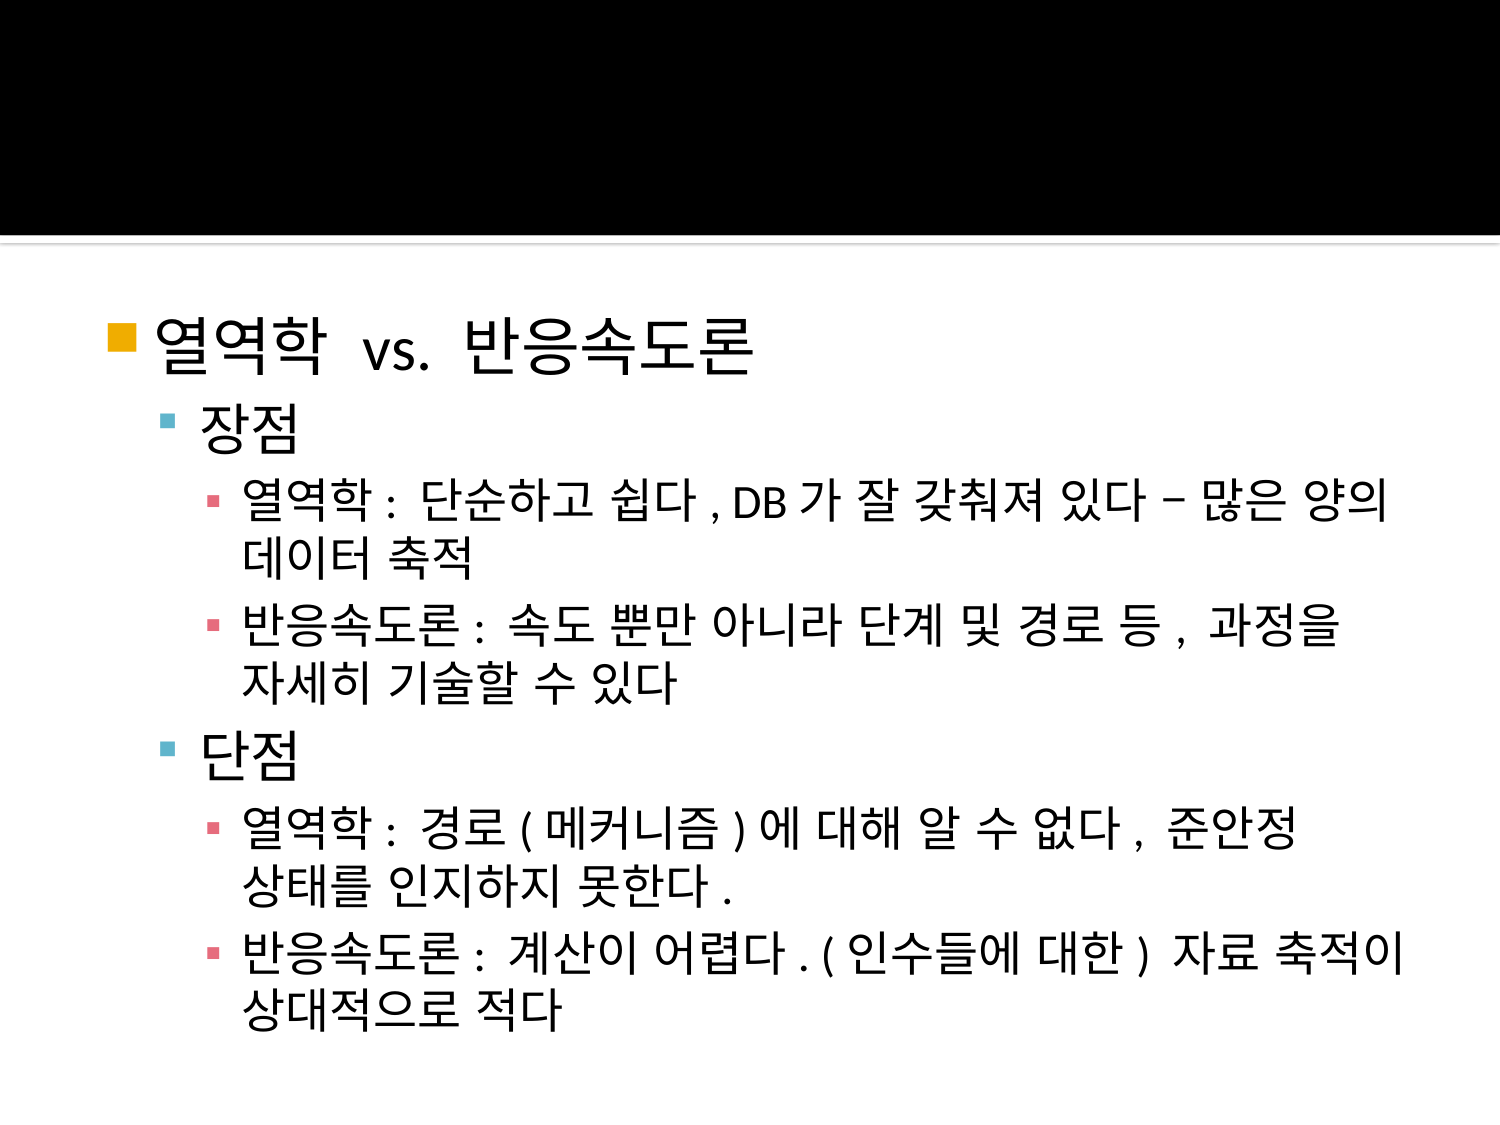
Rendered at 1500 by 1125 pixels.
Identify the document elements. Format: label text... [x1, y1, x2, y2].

list 열역학 vs. 반응속도론 장점 열역학: 단순하고 쉽다, DB가 잘 갖춰져 있다 – 많은 양의 데이터 축적 반응속도론: 속도 뿐만 아니라 단계 및 경로 등, 과정을 자세히 기술할 수 있다 단점 열역학: 경로(메커니즘)에 대해 알 수 없다, 준안정 상태를 인지하지 못한다. 반응속도론: 계산이 어렵다. (인수들에 대한) 자료 축적이 상대적으로 적다 [75, 291, 1425, 1050]
